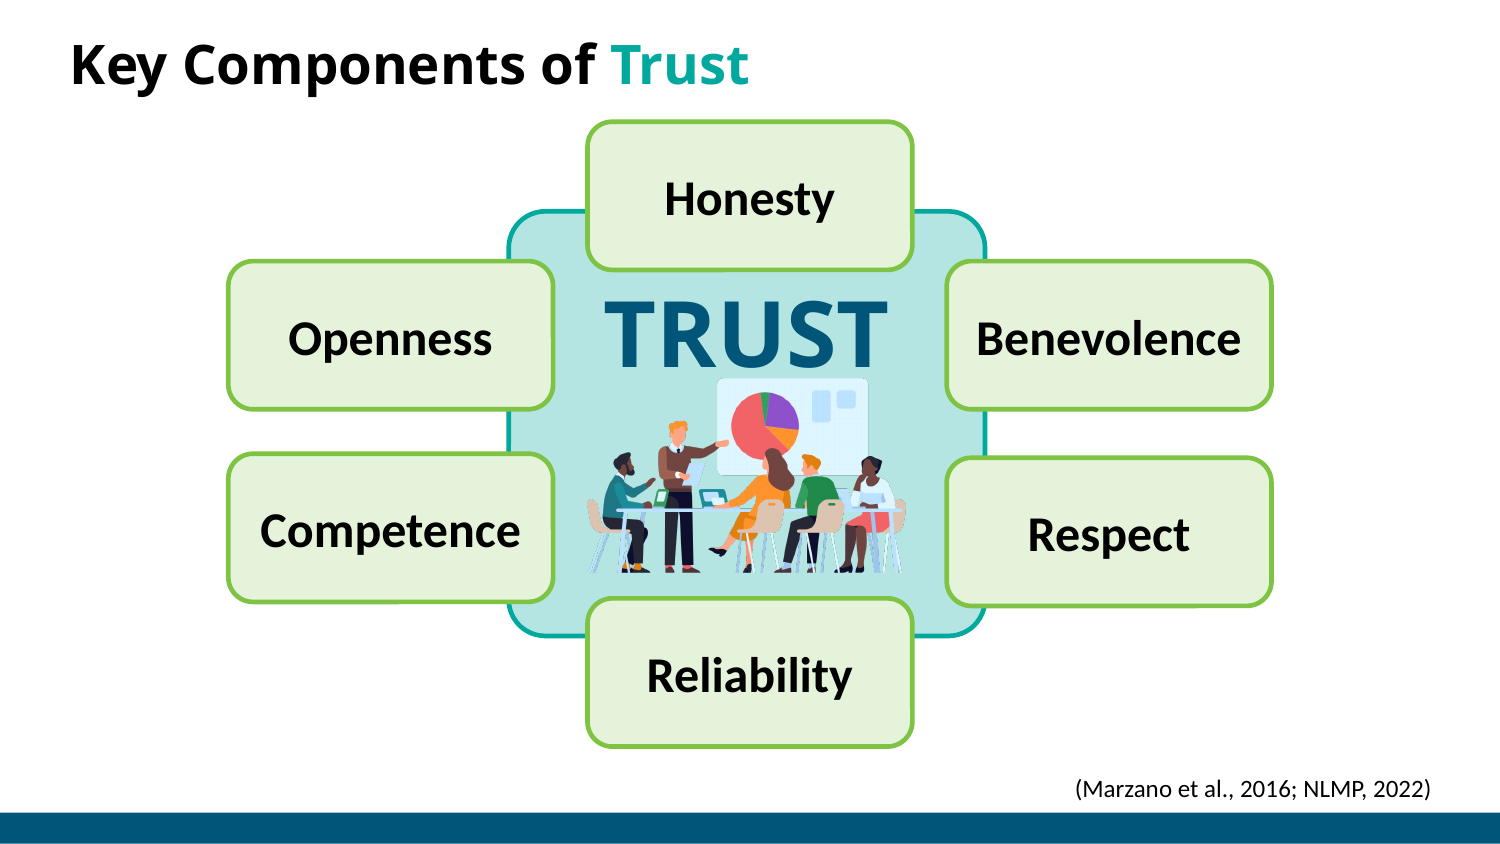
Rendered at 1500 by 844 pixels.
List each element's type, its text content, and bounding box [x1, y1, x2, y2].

text_box Honesty [586, 120, 914, 271]
text_box Benevolence [945, 260, 1273, 411]
text_box Reliability [586, 597, 914, 748]
text_box Respect [945, 456, 1273, 607]
text_box Competence [227, 452, 555, 603]
text_box Openness [227, 260, 555, 411]
text_box TRUST [507, 210, 987, 637]
picture [587, 378, 906, 573]
title Key Components of Trust [54, 14, 848, 171]
text_box (Marzano et al., 2016; NLMP, 2022) [1060, 764, 1500, 810]
